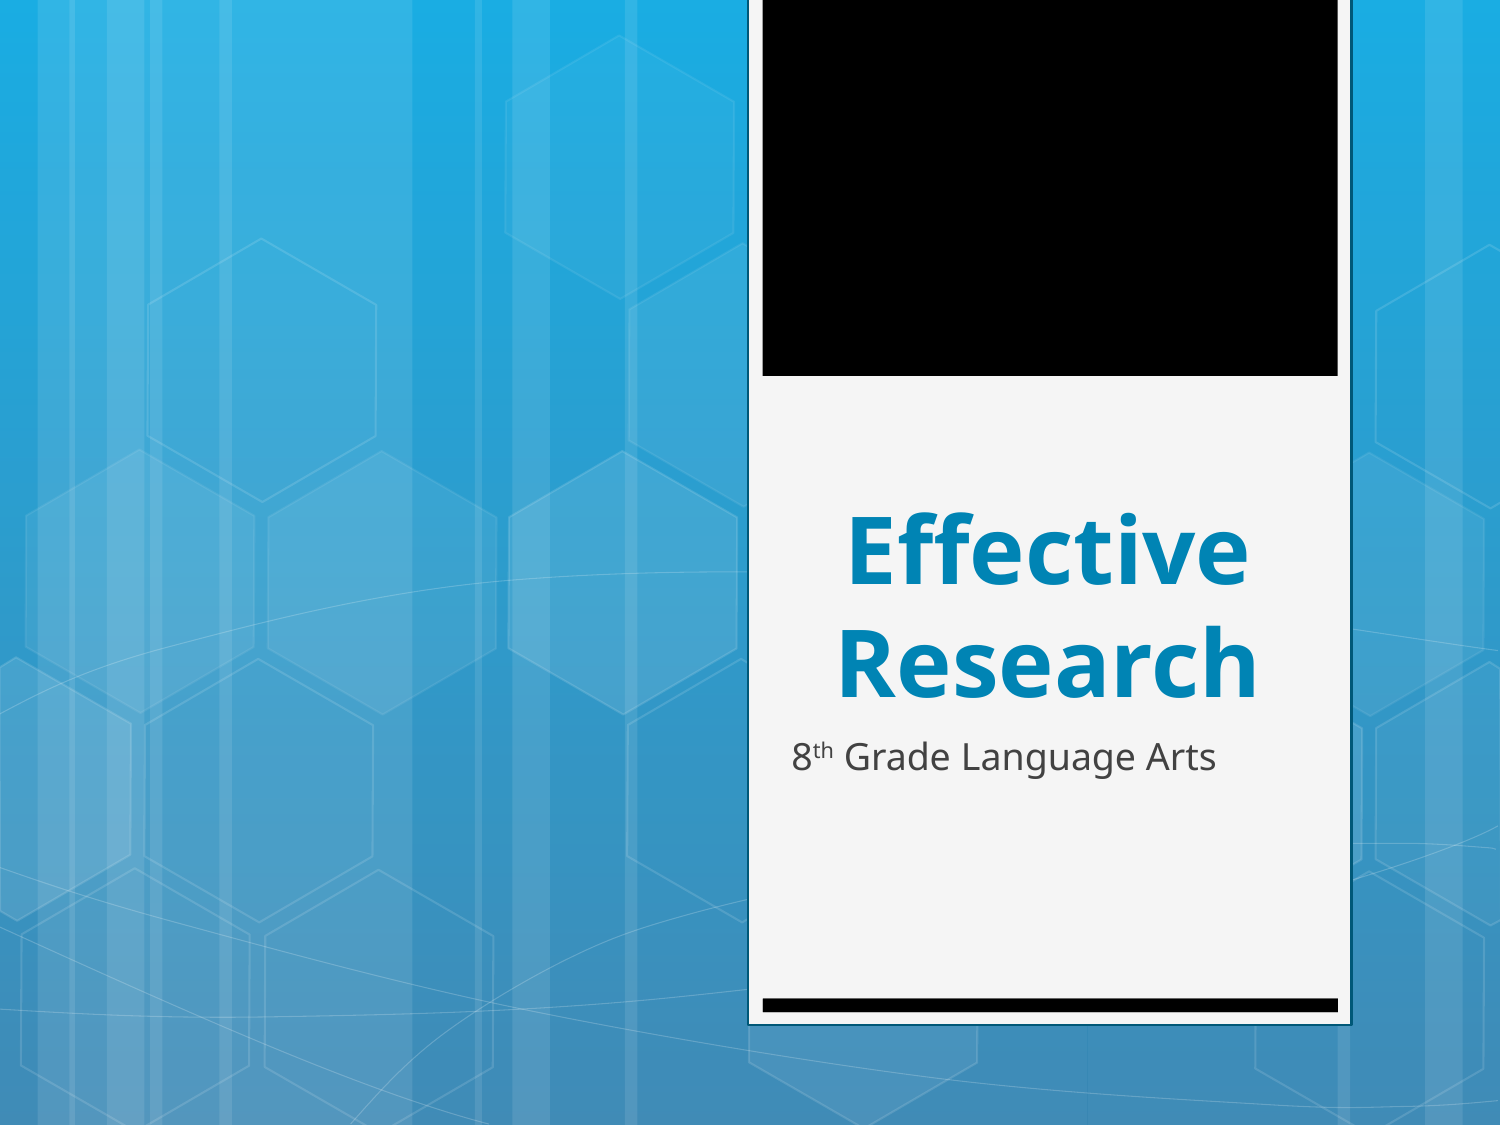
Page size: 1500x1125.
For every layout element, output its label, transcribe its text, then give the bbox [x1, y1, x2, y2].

title Effective Research [776, 444, 1320, 724]
subtitle 8th Grade Language Arts [776, 725, 1320, 933]
